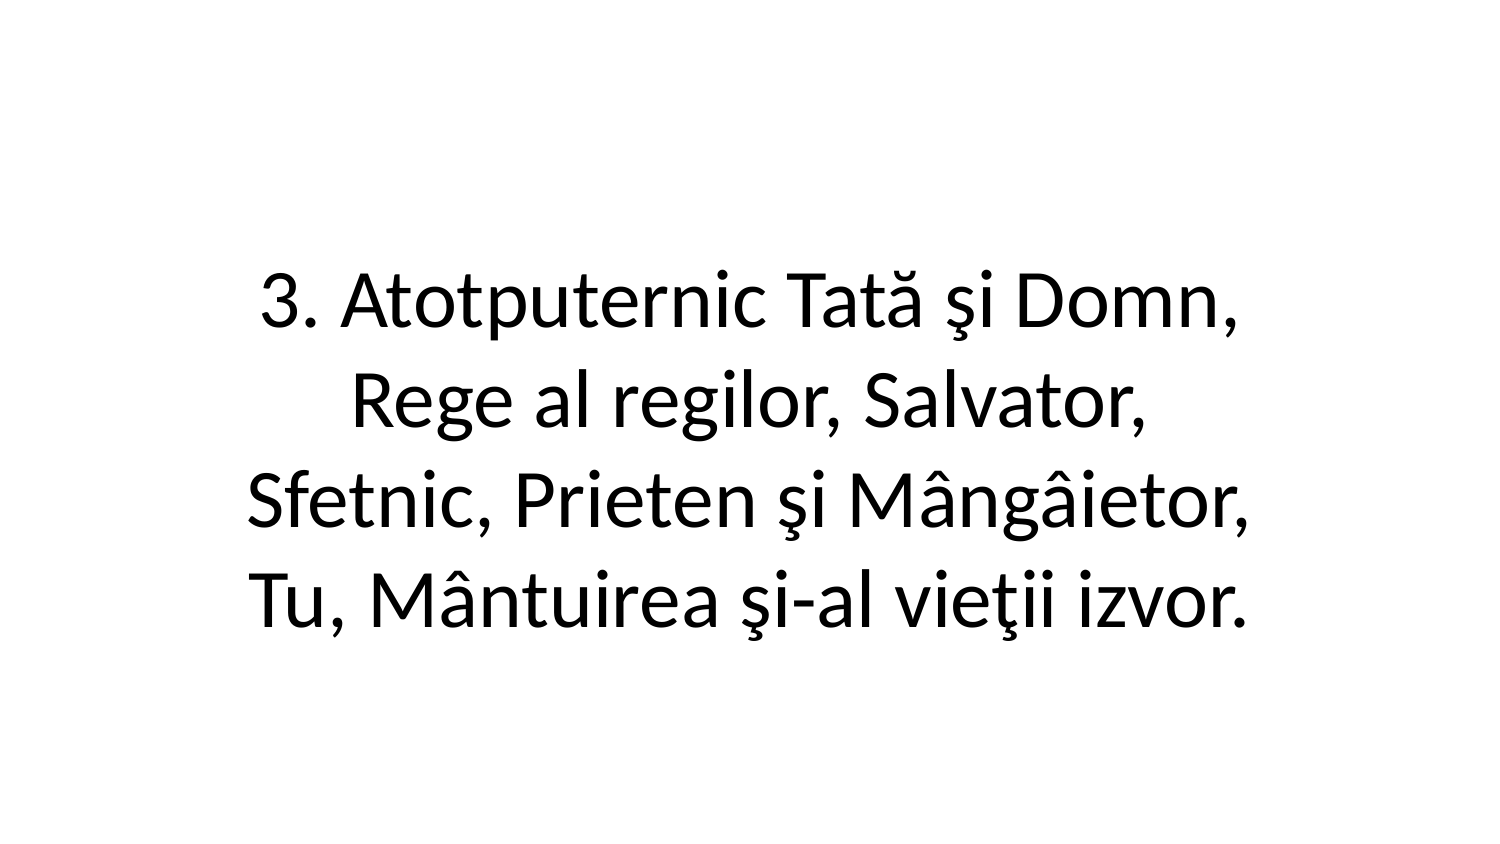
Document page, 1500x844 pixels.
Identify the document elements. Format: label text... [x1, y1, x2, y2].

text_box 3. Atotputernic Tată şi Domn, Rege al regilor, Salvator, Sfetnic, Prieten şi Mângâietor, Tu, Mântuirea şi-al vieţii izvor. [231, 192, 1269, 652]
